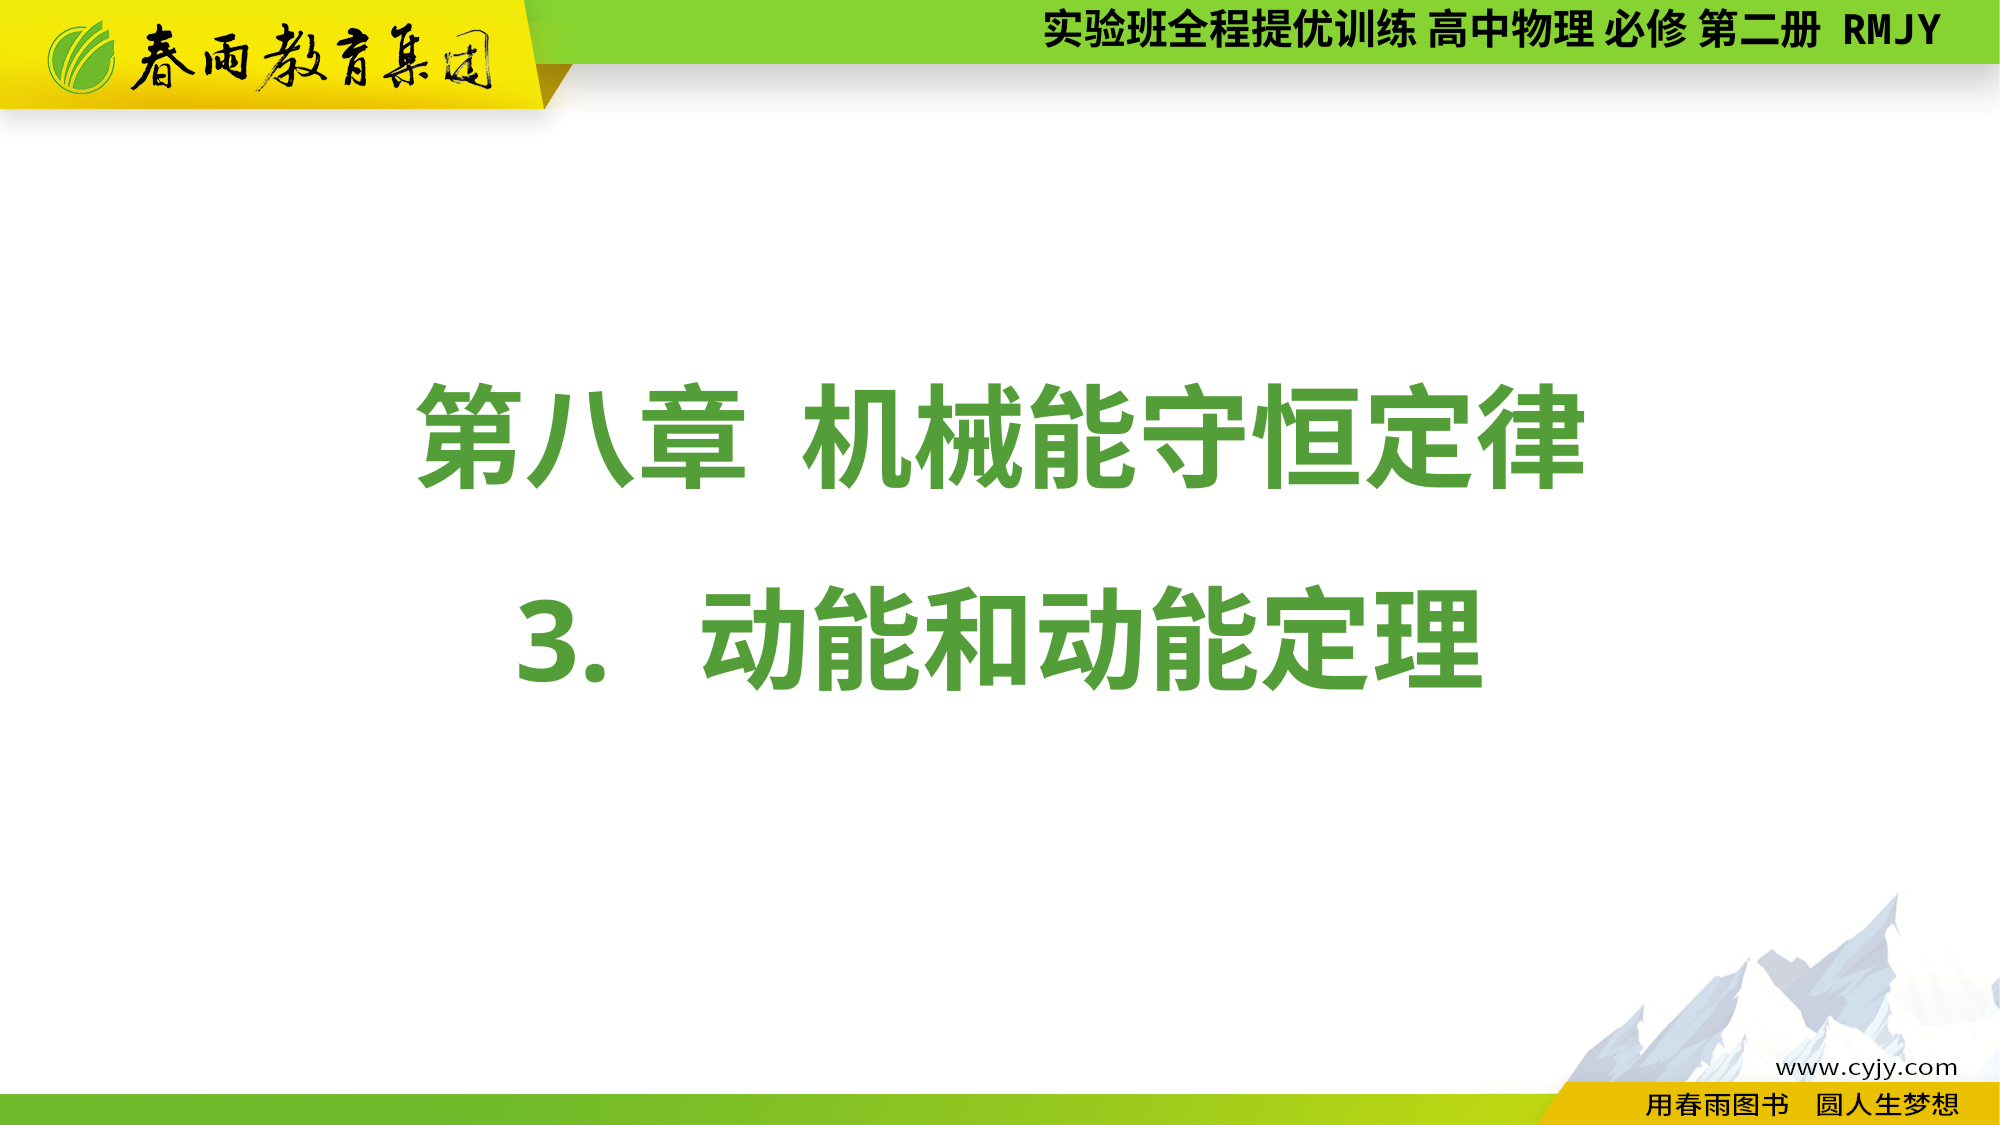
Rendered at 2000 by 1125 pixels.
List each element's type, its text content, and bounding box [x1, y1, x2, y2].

picture [0, 0, 2000, 1125]
text_box 第八章 机械能守恒定律 3. 动能和动能定理 [54, 291, 1946, 712]
